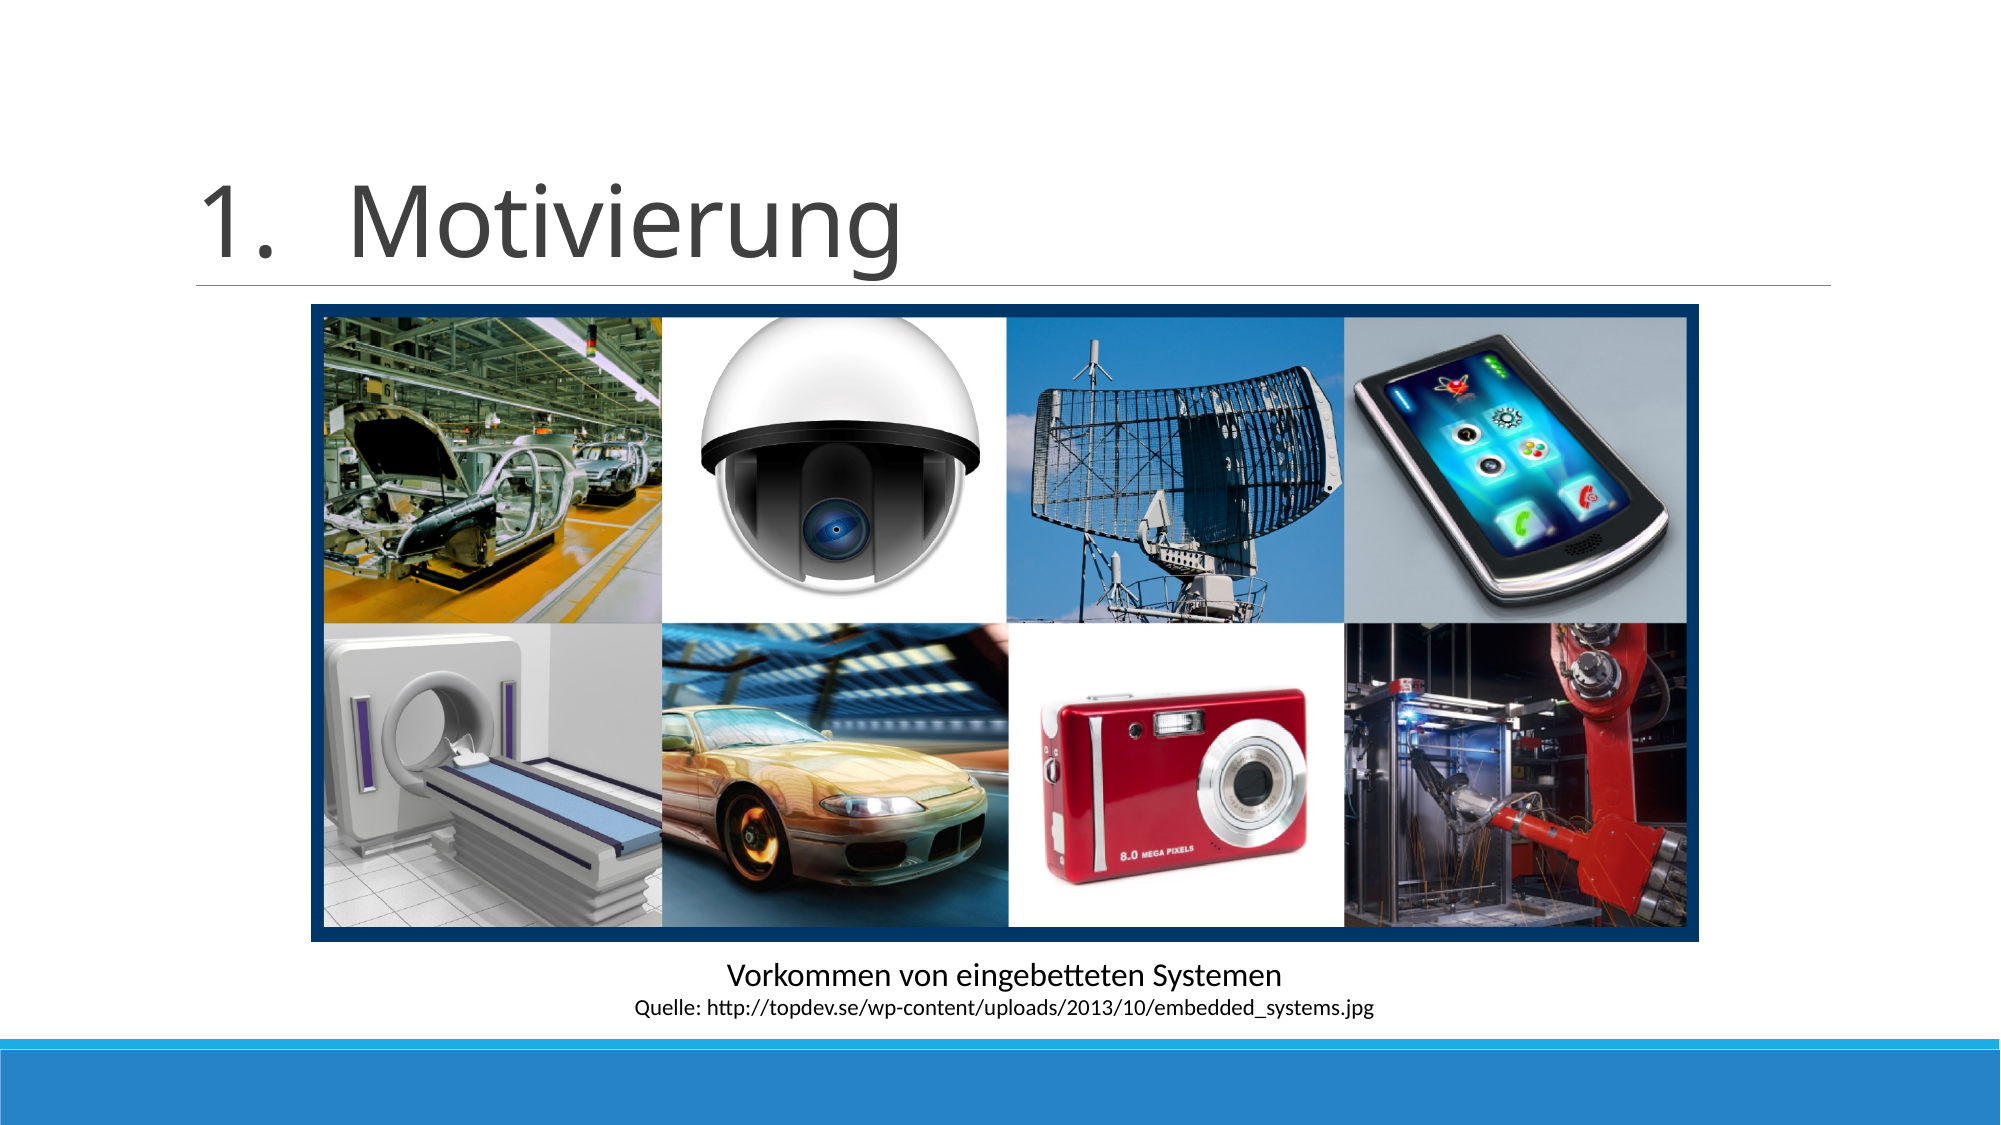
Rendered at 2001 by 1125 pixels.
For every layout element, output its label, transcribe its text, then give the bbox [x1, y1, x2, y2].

picture [311, 304, 1699, 942]
title Motivierung [180, 47, 1830, 285]
text_box Vorkommen von eingebetteten Systemen Quelle: http://topdev.se/wp-content/uploads/2013/10/embedded_systems.jpg [570, 950, 1440, 1028]
